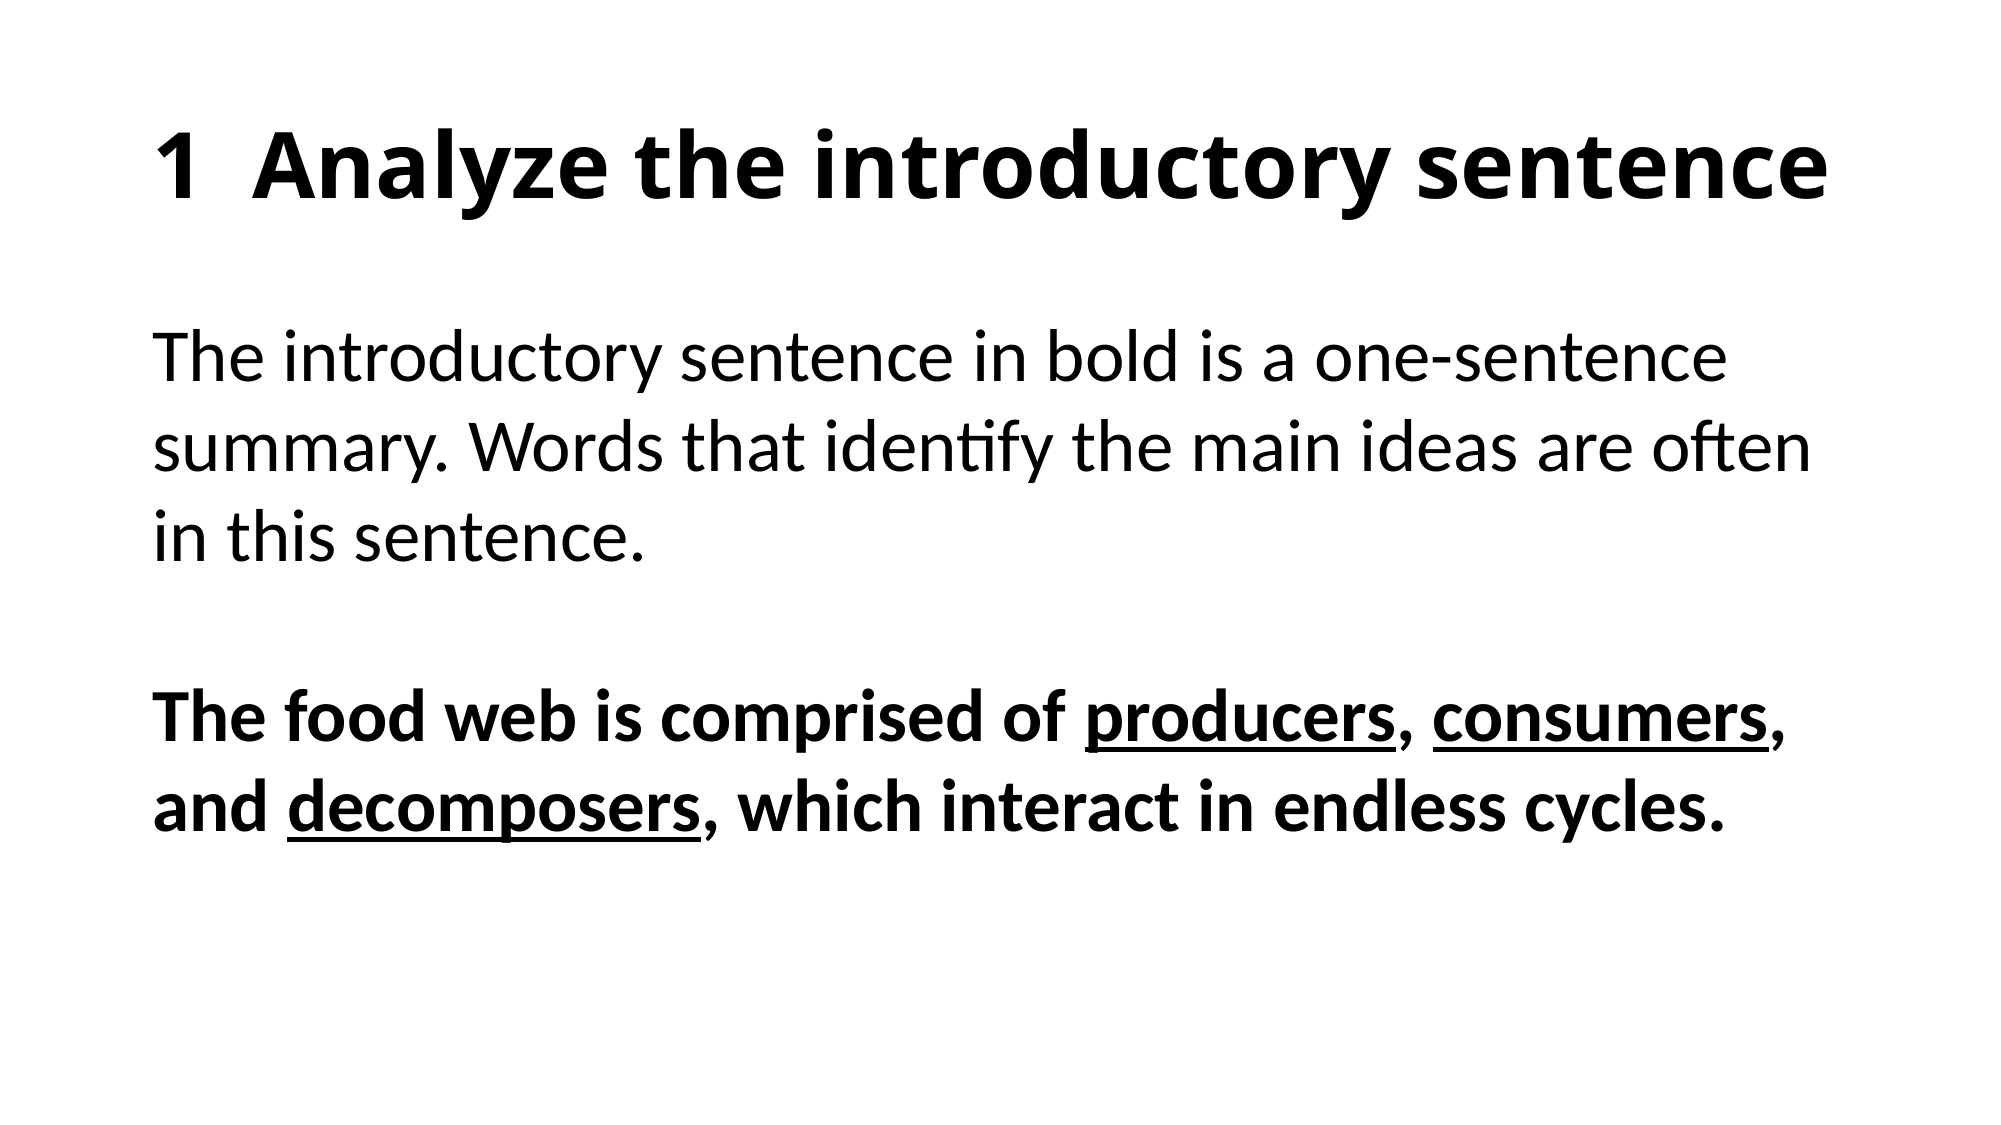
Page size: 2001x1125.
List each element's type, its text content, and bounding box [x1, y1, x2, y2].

list The introductory sentence in bold is a one-sentence summary. Words that identify the main ideas are often in this sentence. The food web is comprised of producers, consumers, and decomposers, which interact in endless cycles. [137, 299, 1863, 1014]
title 1 Analyze the introductory sentence [137, 59, 1863, 278]
